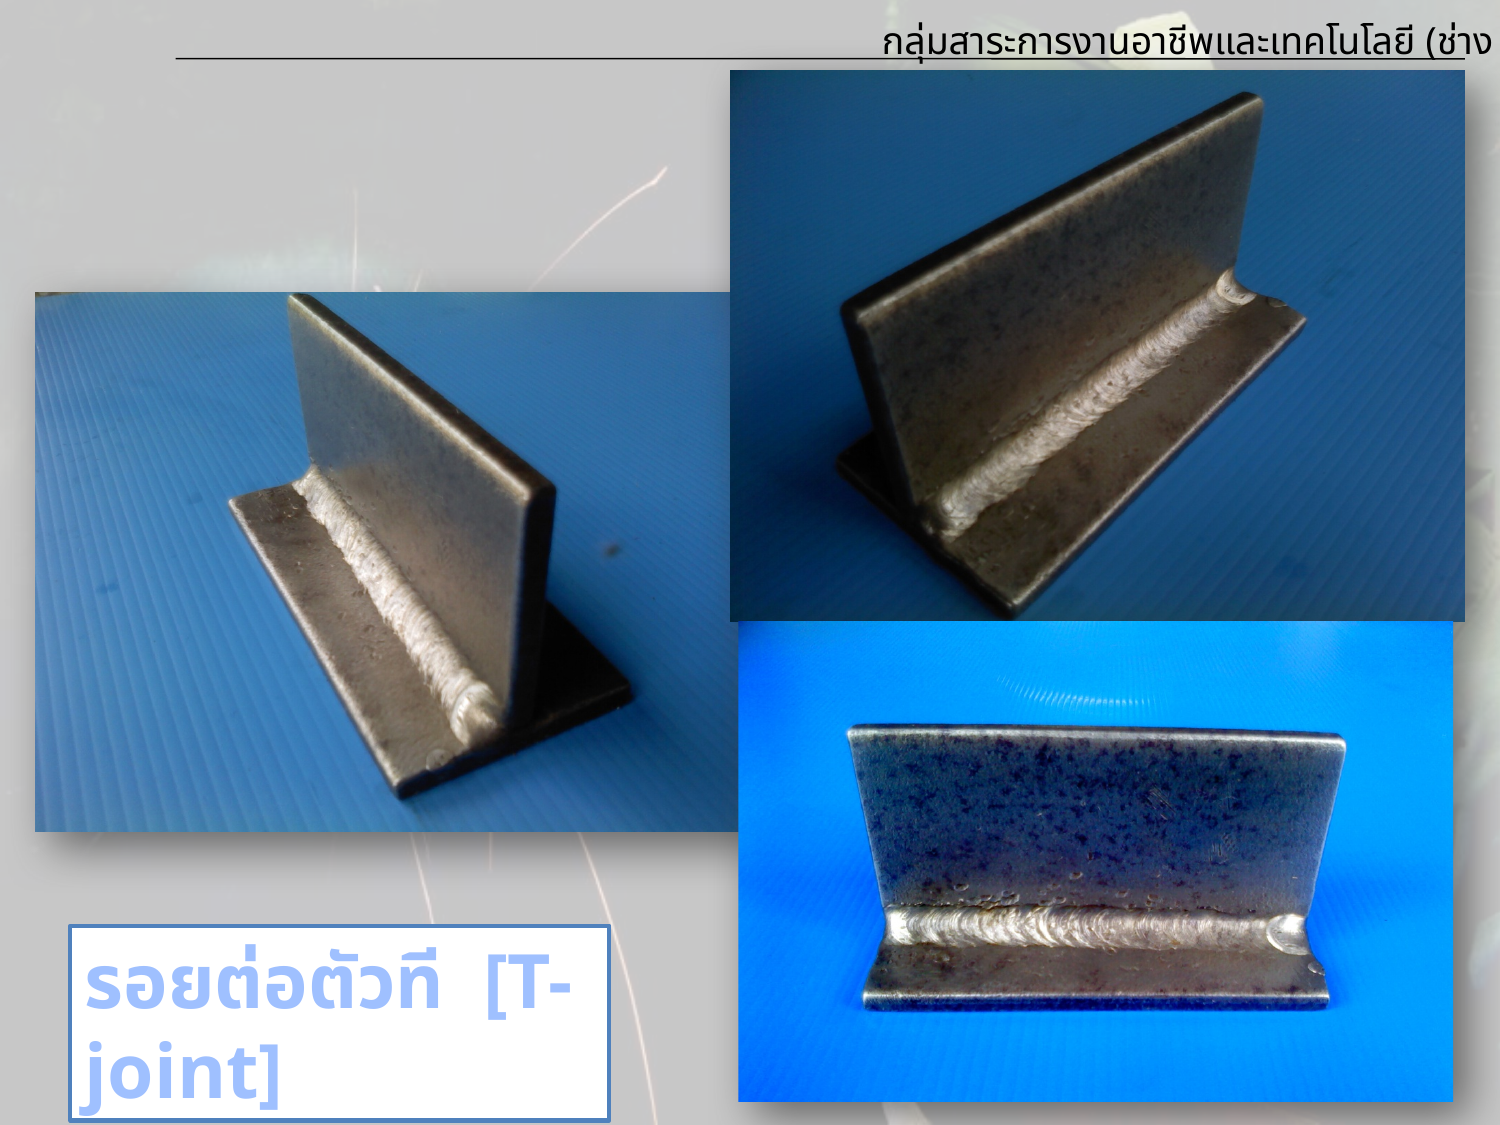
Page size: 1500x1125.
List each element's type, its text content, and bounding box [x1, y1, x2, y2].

picture [34, 70, 1466, 1102]
text_box รอยต่อตัวที [T-joint] [68, 924, 611, 1123]
picture [1448, 714, 1454, 729]
text_box กลุ่มสาระการงานอาชีพและเทคโนโลยี (ช่างอุตสาหกรรม) [867, 9, 1500, 73]
